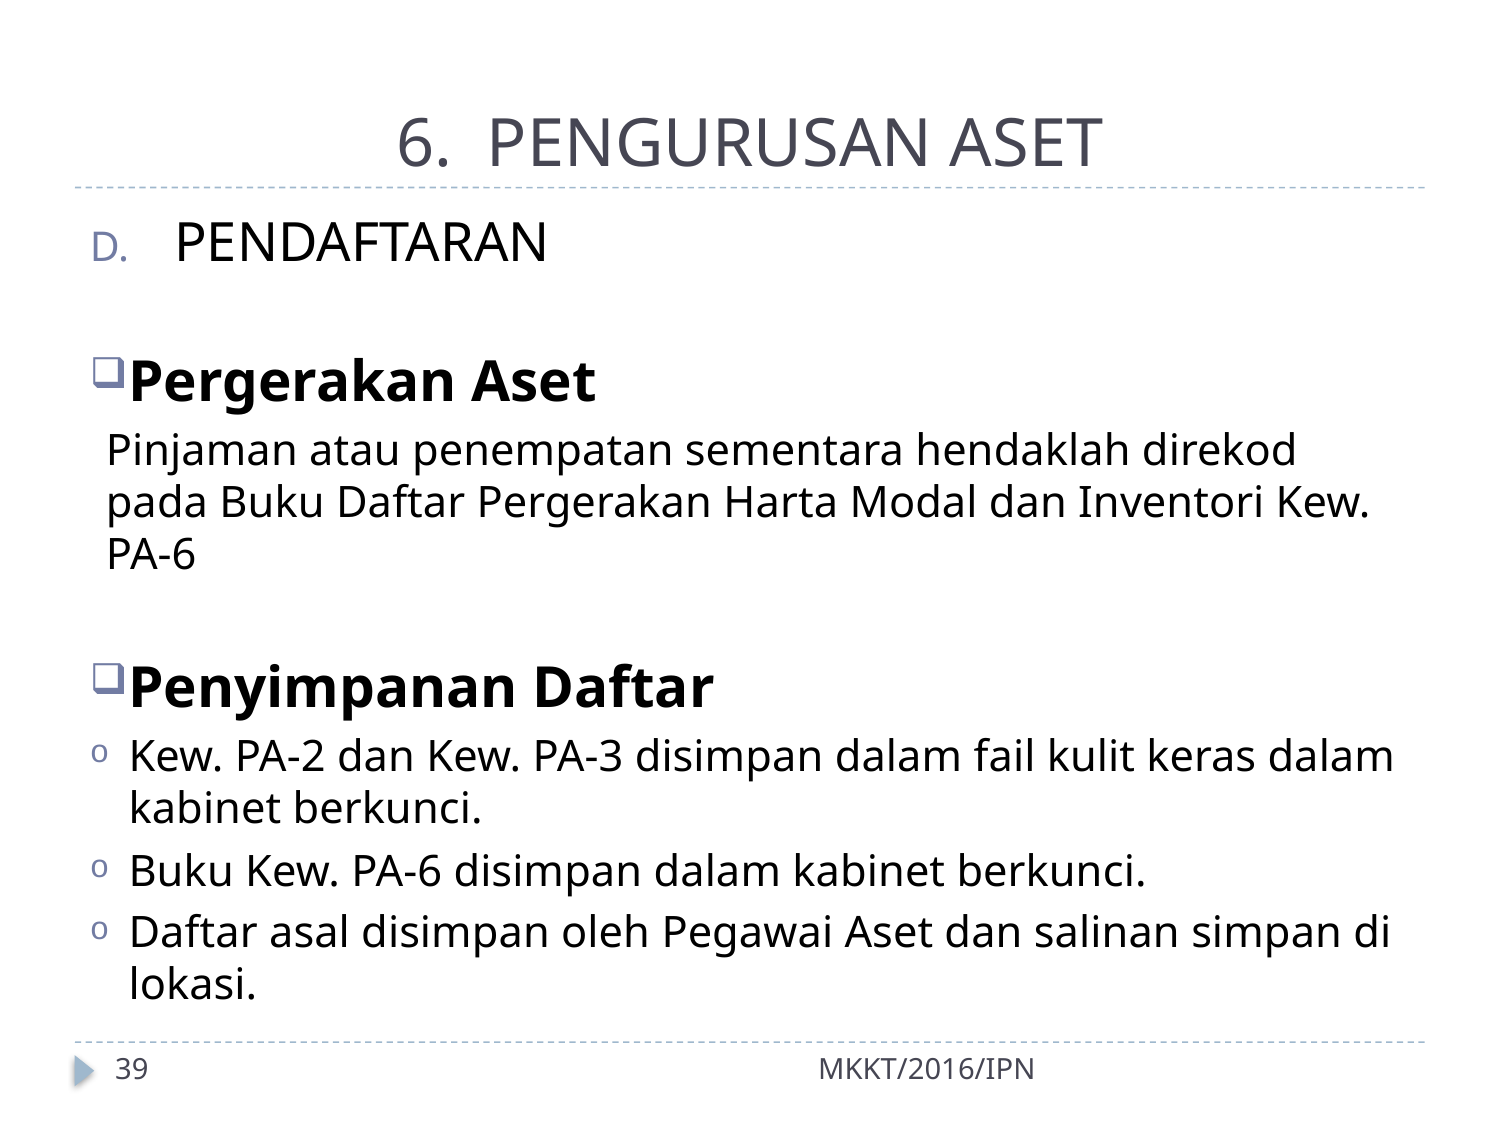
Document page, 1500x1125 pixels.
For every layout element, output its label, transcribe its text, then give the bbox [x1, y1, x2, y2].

list PENDAFTARAN [75, 200, 1425, 274]
footer MKKT/2016/IPN [475, 1042, 1051, 1103]
text_box Pergerakan Aset Pinjaman atau penempatan sementara hendaklah direkod pada Buku Daftar Pergerakan Harta Modal dan Inventori Kew. PA-6 Penyimpanan Daftar Kew. PA-2 dan Kew. PA-3 disimpan dalam fail kulit keras dalam kabinet berkunci. Buku Kew. PA-6 disimpan dalam kabinet berkunci. Daftar asal disimpan oleh Pegawai Aset dan salinan simpan di lokasi. [74, 274, 1425, 1018]
title 6. PENGURUSAN ASET [75, 24, 1425, 188]
slide_number 39 [100, 1042, 426, 1103]
